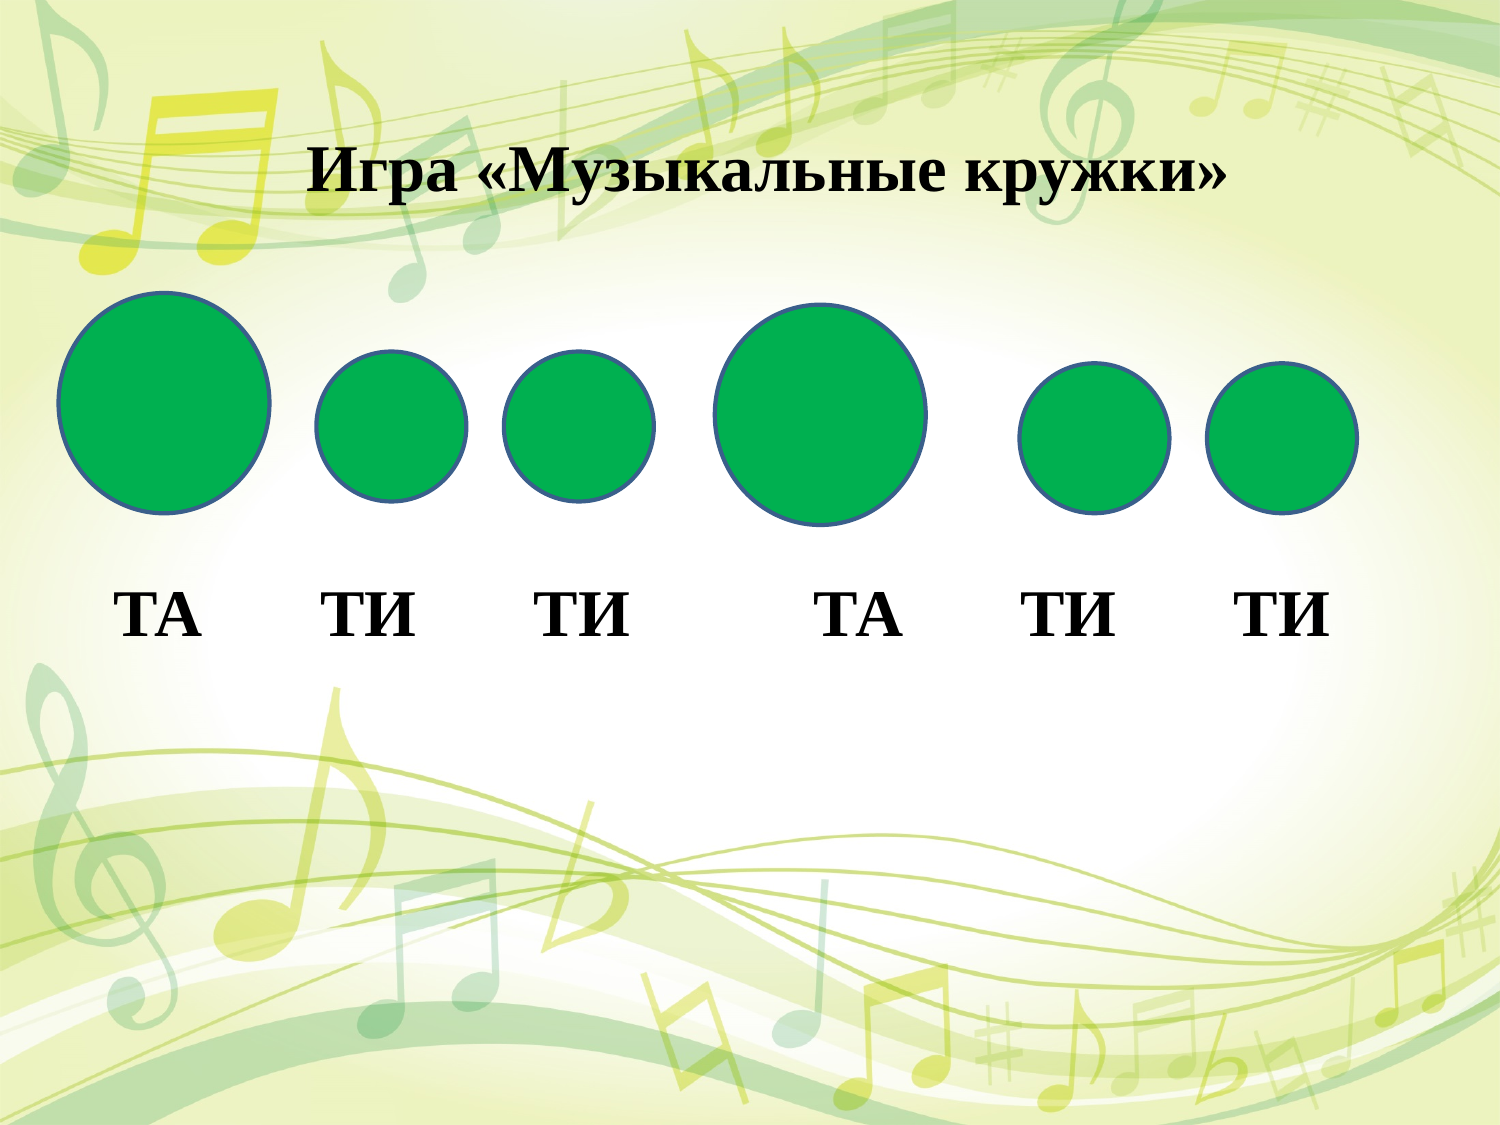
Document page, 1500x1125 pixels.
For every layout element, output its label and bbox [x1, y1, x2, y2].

text_box [0, 0, 1500, 1125]
